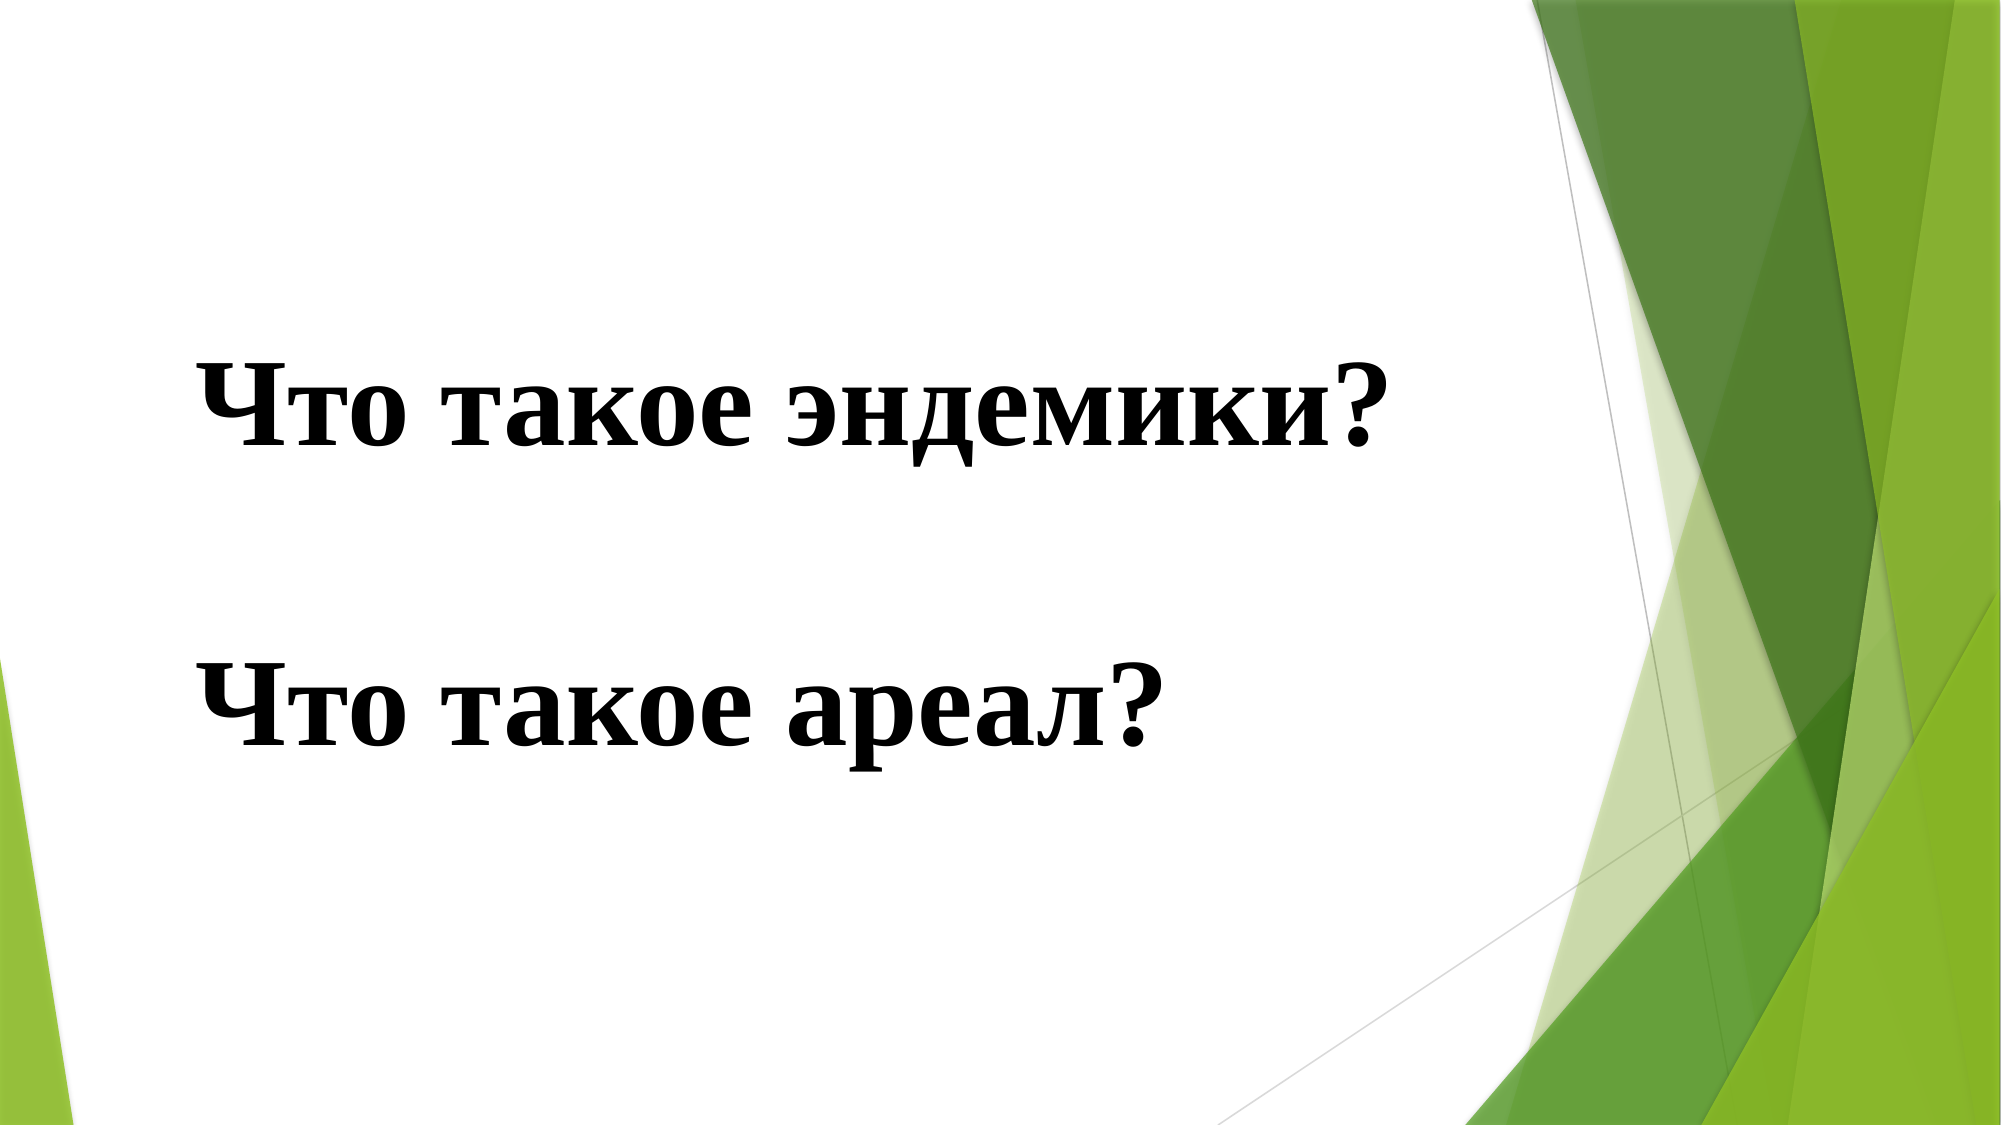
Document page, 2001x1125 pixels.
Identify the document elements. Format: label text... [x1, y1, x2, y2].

title Что такое эндемики? Что такое ареал? [180, 312, 1591, 896]
